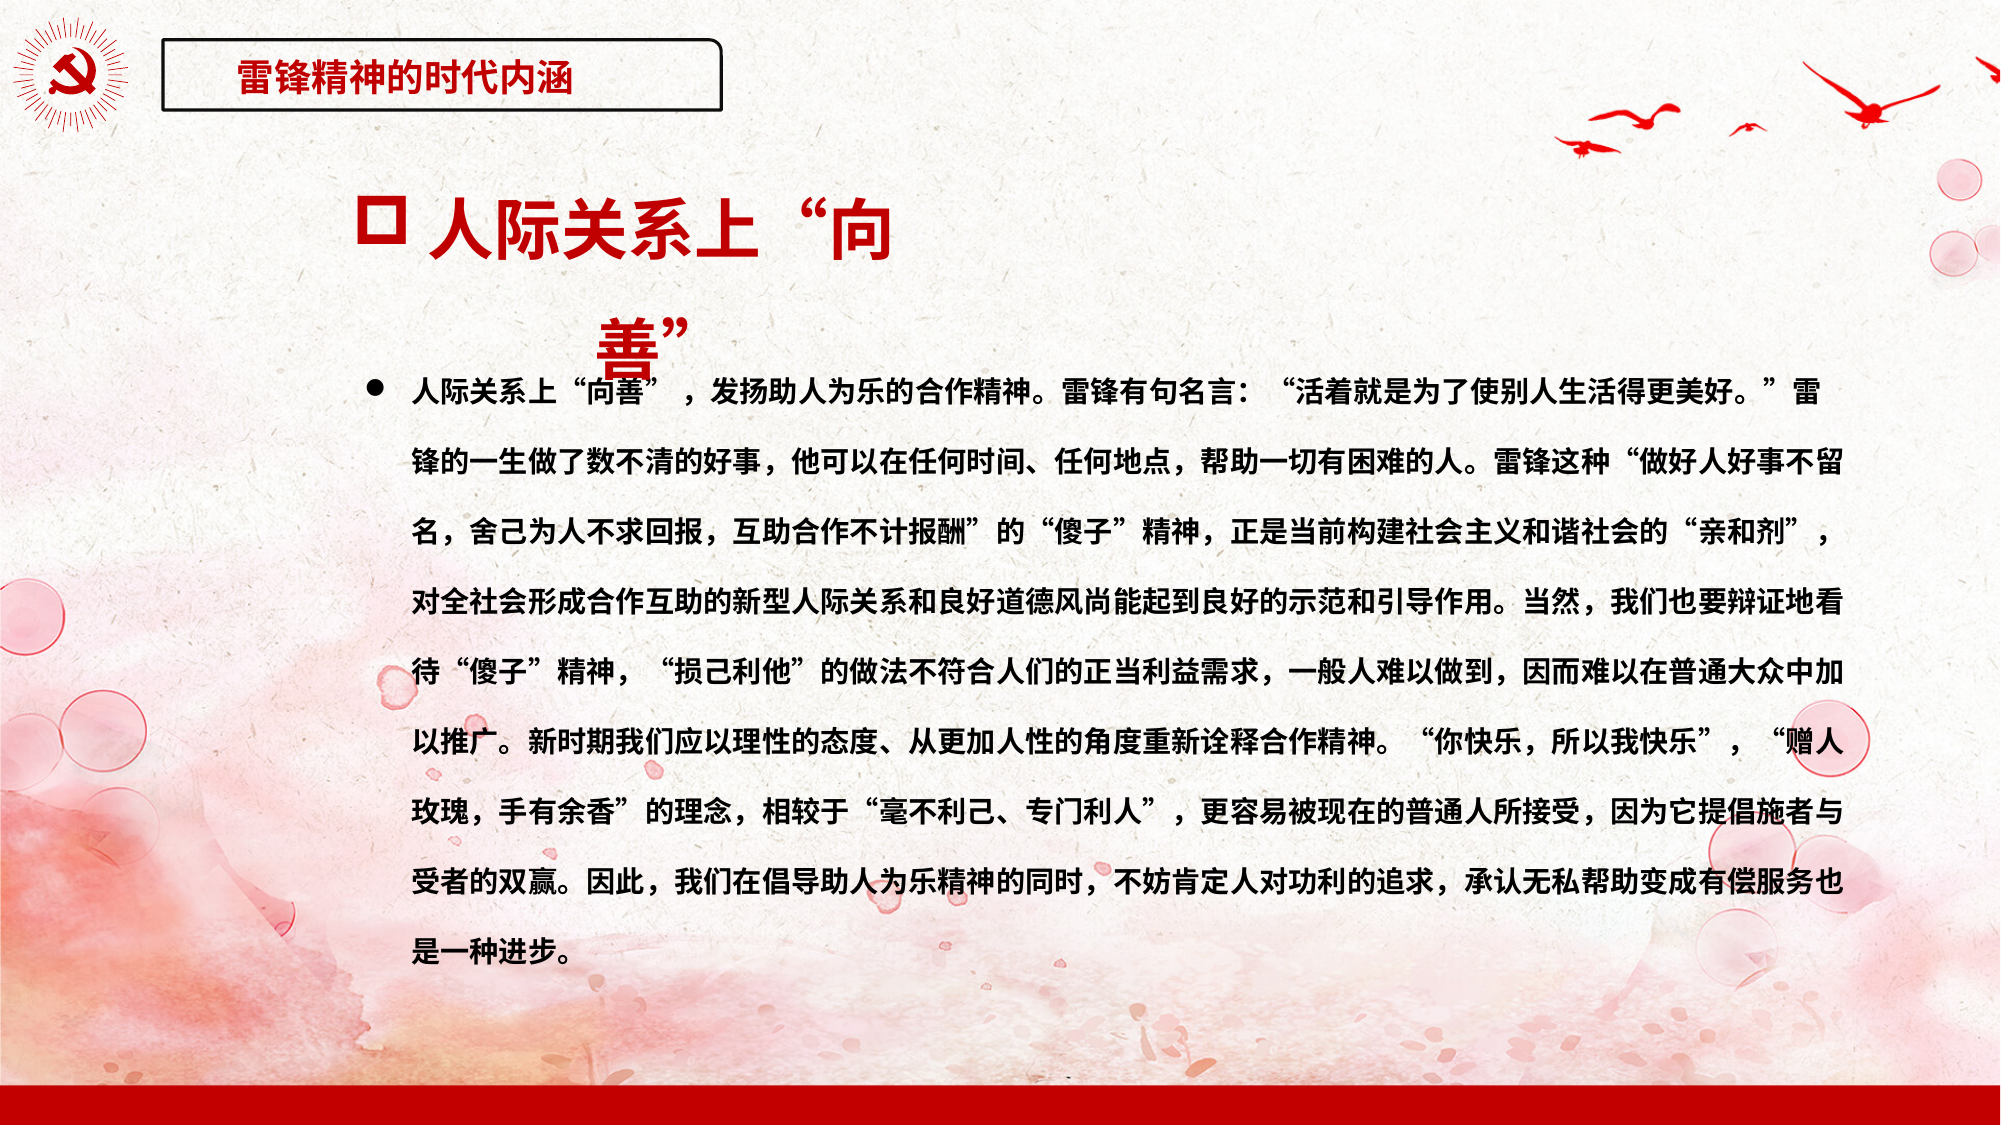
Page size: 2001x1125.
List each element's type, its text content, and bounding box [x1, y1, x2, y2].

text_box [13, 17, 722, 133]
text_box 人际关系上“向善” ，发扬助人为乐的合作精神。雷锋有句名言：“活着就是为了使别人生活得更美好。”雷锋的一生做了数不清的好事，他可以在任何时间、任何地点，帮助一切有困难的人。雷锋这种“做好人好事不留名，舍己为人不求回报，互助合作不计报酬”的“傻子”精神，正是当前构建社会主义和谐社会的“亲和剂”，对全社会形成合作互助的新型人际关系和良好道德风尚能起到良好的示范和引导作用。当然，我们也要辩证地看待“傻子”精神，“损己利他”的做法不符合人们的正当利益需求，一般人难以做到，因而难以在普通大众中加以推广。新时期我们应以理性的态度、从更加人性的角度重新诠释合作精神。“你快乐，所以我快乐”，“赠人玫瑰，手有余香”的理念，相较于“毫不利己、专门利人”，更容易被现在的普通人所接受，因为它提倡施者与受者的双赢。因此，我们在倡导助人为乐精神的同时，不妨肯定人对功利的追求，承认无私帮助变成有偿服务也是一种进步。 [349, 331, 1863, 976]
text_box 人际关系上“向善” [280, 223, 967, 313]
picture [0, 0, 2001, 1125]
